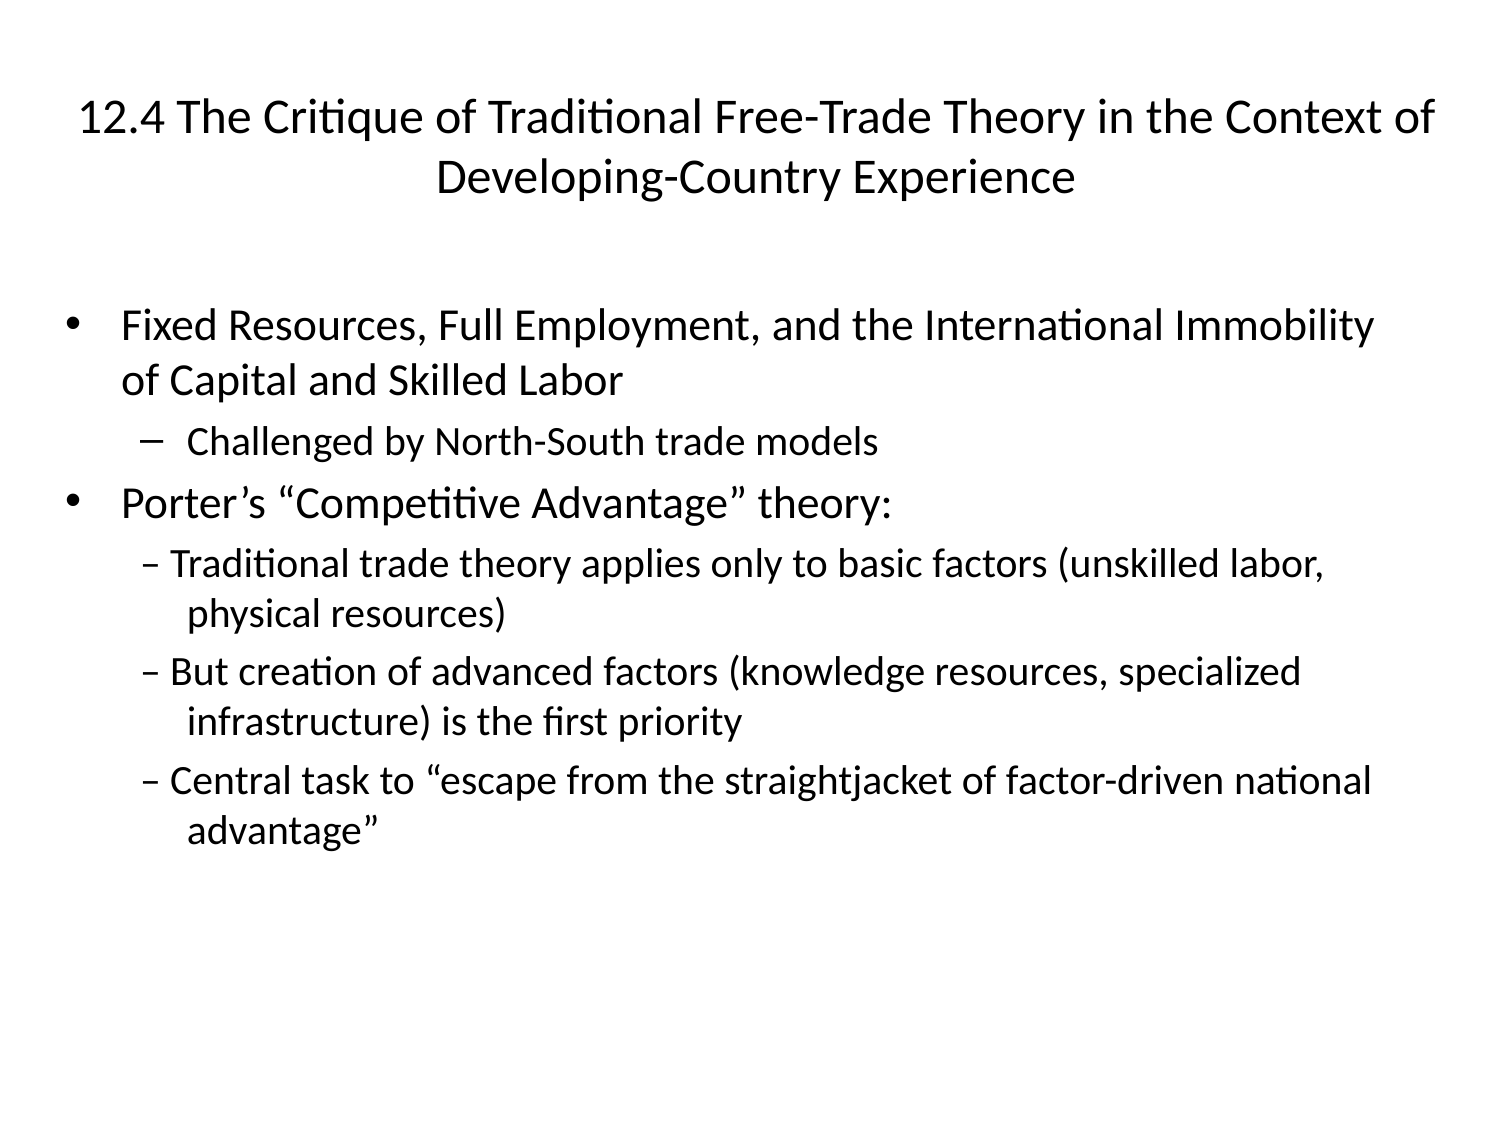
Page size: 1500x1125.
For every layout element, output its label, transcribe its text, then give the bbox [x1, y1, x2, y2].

title 12.4 The Critique of Traditional Free-Trade Theory in the Context of Developing-Country Experience [50, 62, 1463, 225]
list Fixed Resources, Full Employment, and the International Immobility of Capital and Skilled Labor Challenged by North-South trade models Porter’s “Competitive Advantage” theory: – Traditional trade theory applies only to basic factors (unskilled labor, physical resources) – But creation of advanced factors (knowledge resources, specialized infrastructure) is the first priority – Central task to “escape from the straightjacket of factor-driven national advantage” [50, 287, 1411, 1038]
